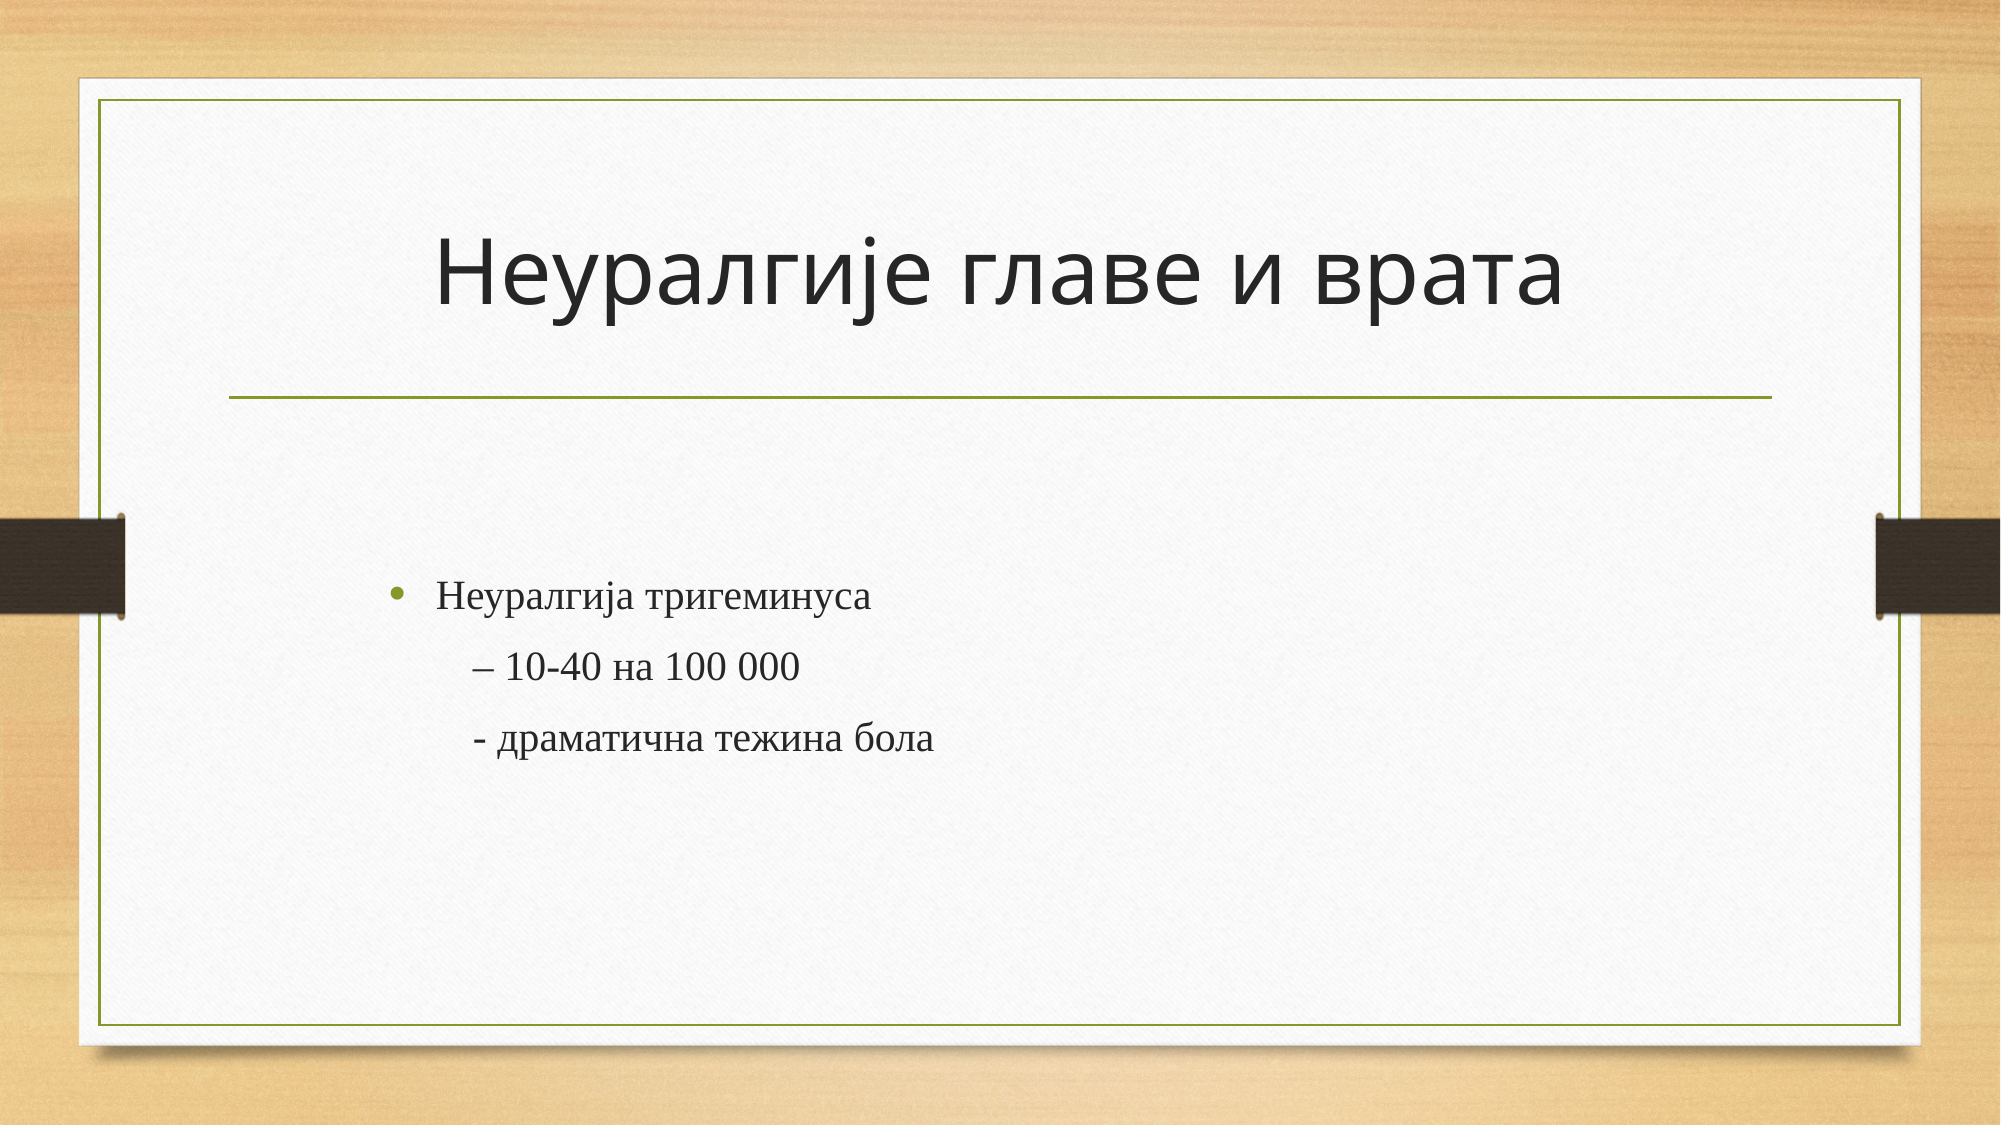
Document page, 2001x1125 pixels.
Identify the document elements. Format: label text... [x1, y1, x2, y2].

title Неуралгије главе и врата [212, 161, 1788, 375]
picture [0, 0, 2001, 1125]
list Неуралгија тригеминуса – 10-40 на 100 000 - драматична тежина бола [373, 314, 1784, 1002]
